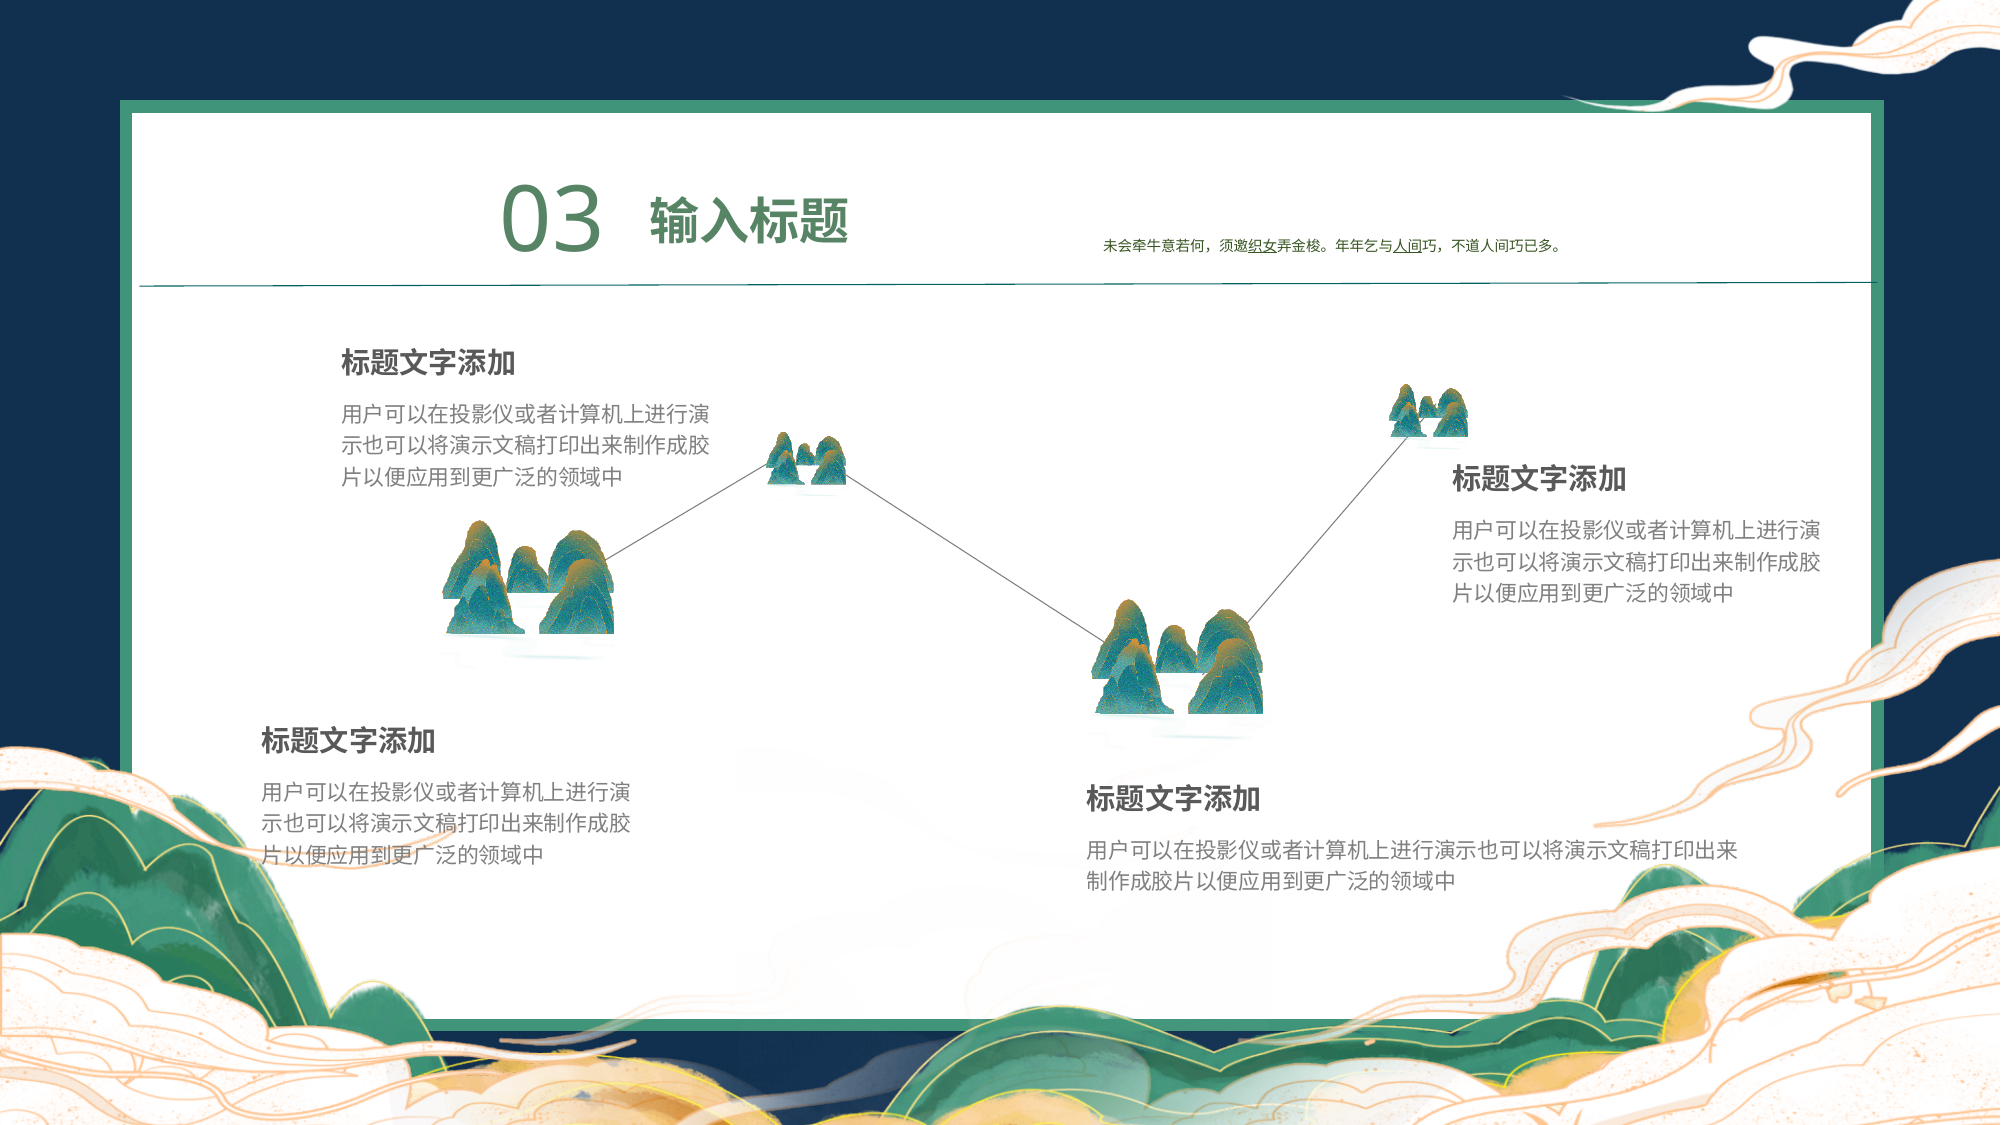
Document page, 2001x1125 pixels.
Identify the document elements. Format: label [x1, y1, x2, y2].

text_box [441, 374, 1468, 752]
text_box [139, 152, 1878, 287]
text_box [1071, 766, 1757, 901]
text_box [246, 708, 650, 875]
text_box [326, 329, 730, 497]
text_box [1468, 446, 1840, 613]
text_box [0, 0, 2000, 1125]
